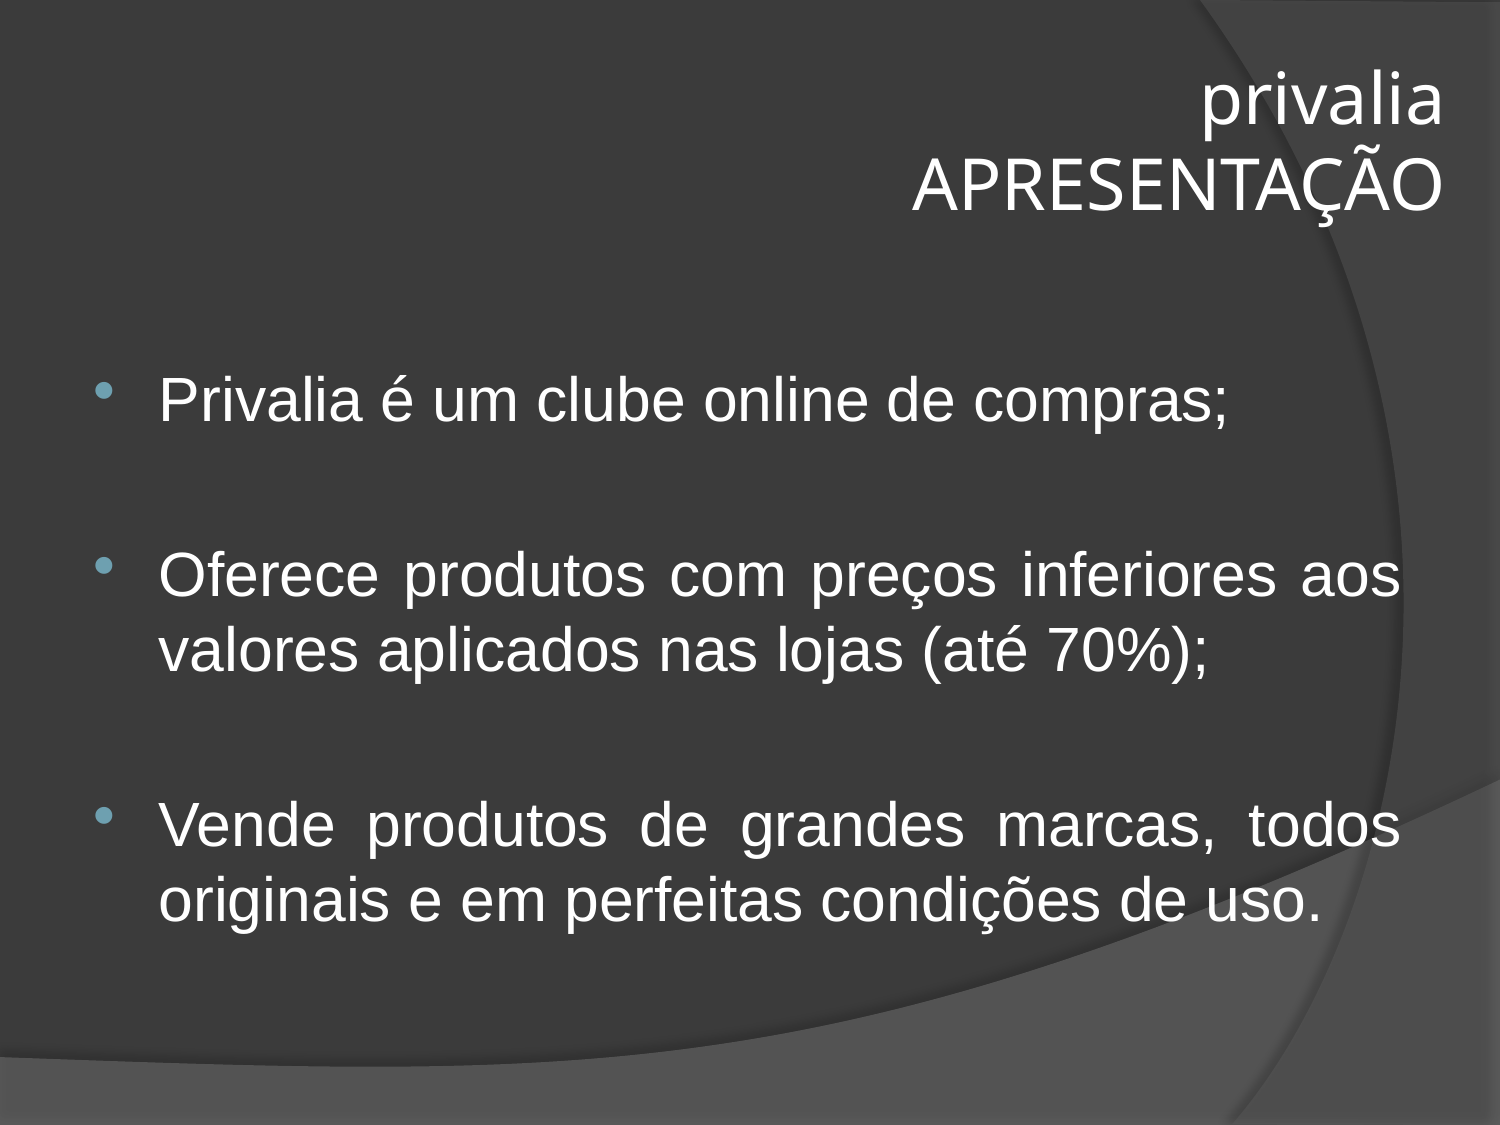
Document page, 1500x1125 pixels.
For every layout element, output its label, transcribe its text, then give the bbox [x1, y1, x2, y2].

list Privalia é um clube online de compras; Oferece produtos com preços inferiores aos valores aplicados nas lojas (até 70%); Vende produtos de grandes marcas, todos originais e em perfeitas condições de uso. [75, 351, 1418, 1102]
title privalia APRESENTAÇÃO [228, 45, 1454, 233]
